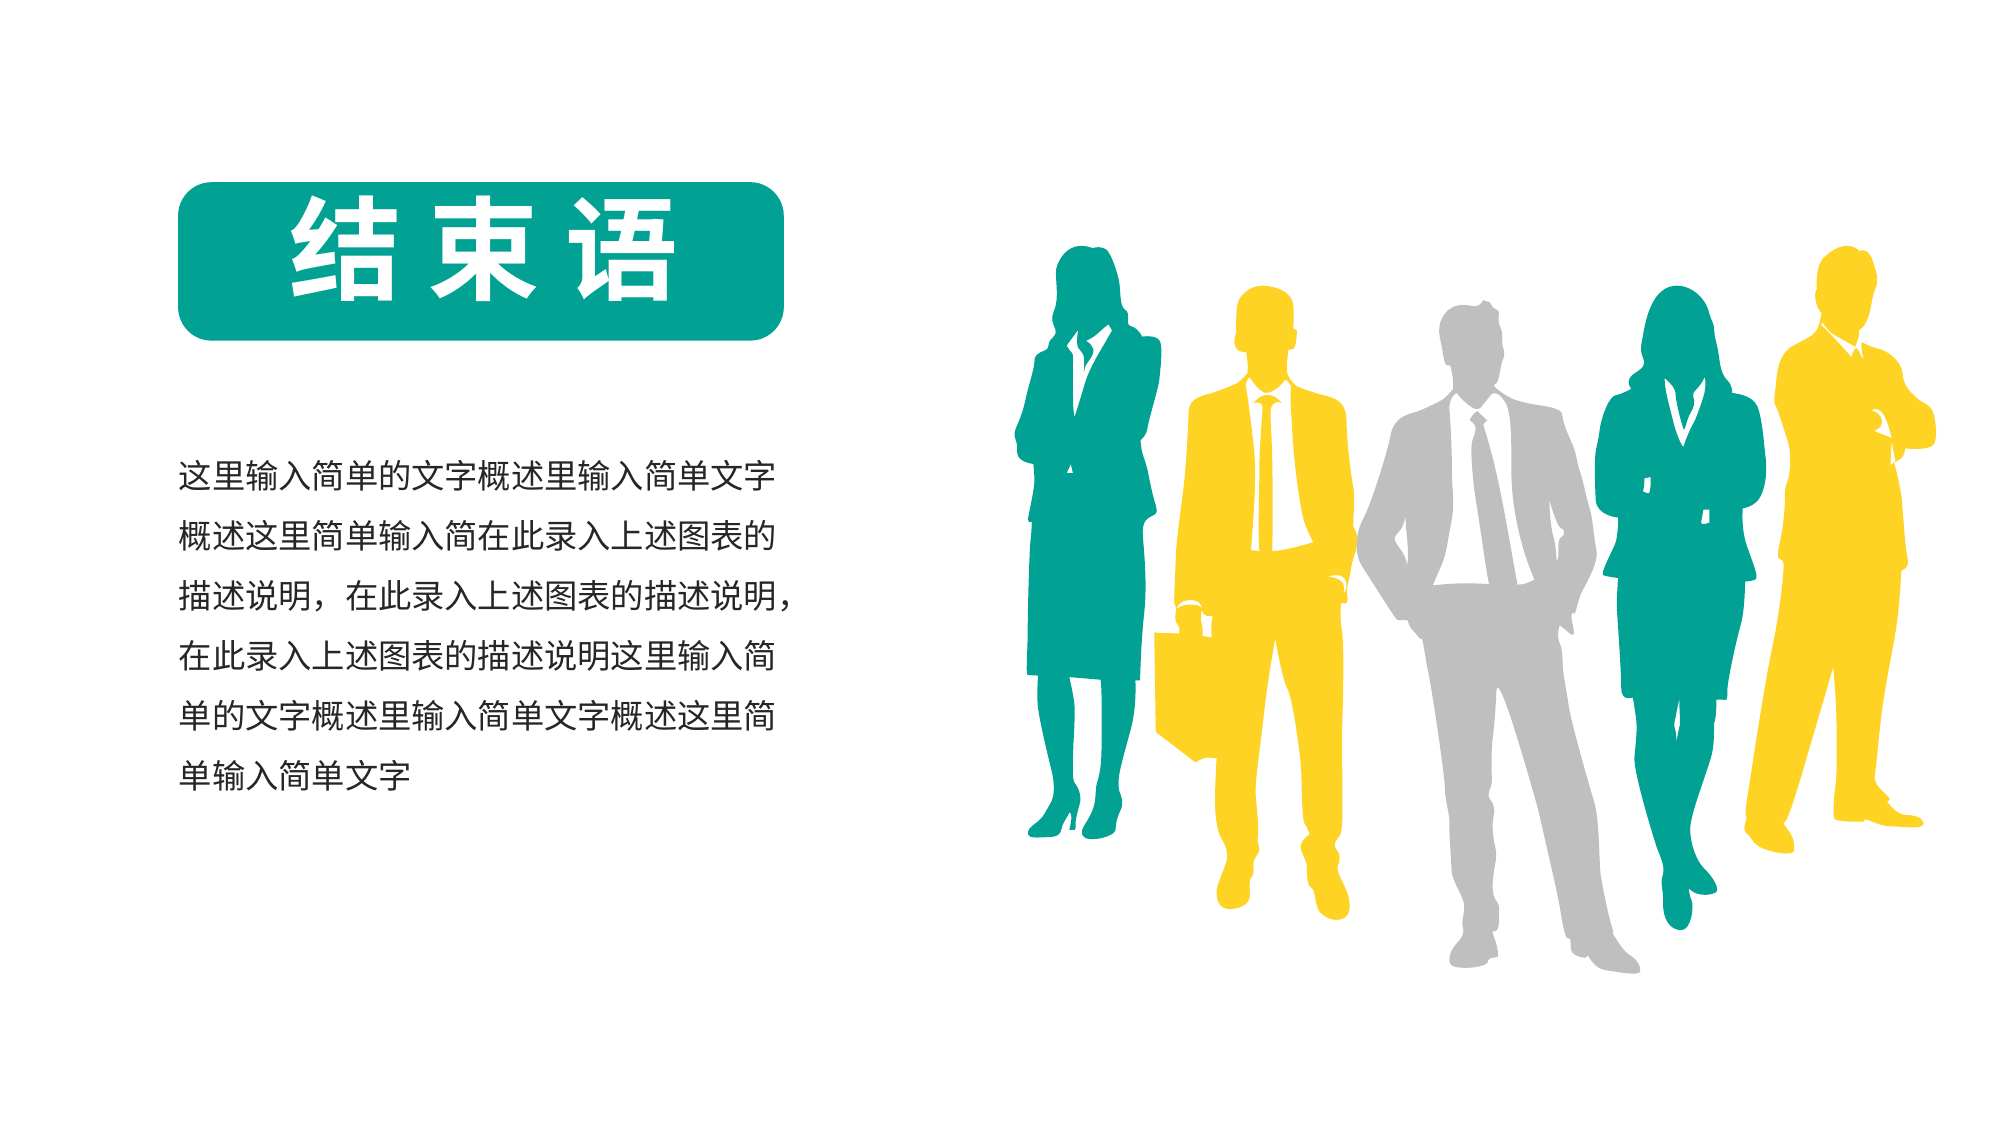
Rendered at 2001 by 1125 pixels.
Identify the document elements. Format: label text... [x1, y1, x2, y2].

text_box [178, 171, 784, 341]
text_box 这里输入简单的文字概述里输入简单文字概述这里简单输入简在此录入上述图表的描述说明，在此录入上述图表的描述说明，在此录入上述图表的描述说明这里输入简单的文字概述里输入简单文字概述这里简单输入简单文字 [164, 428, 820, 982]
text_box [1014, 245, 1162, 840]
text_box [1356, 300, 1641, 974]
text_box [1154, 285, 1357, 920]
text_box [1744, 245, 1937, 854]
text_box [1594, 285, 1767, 931]
